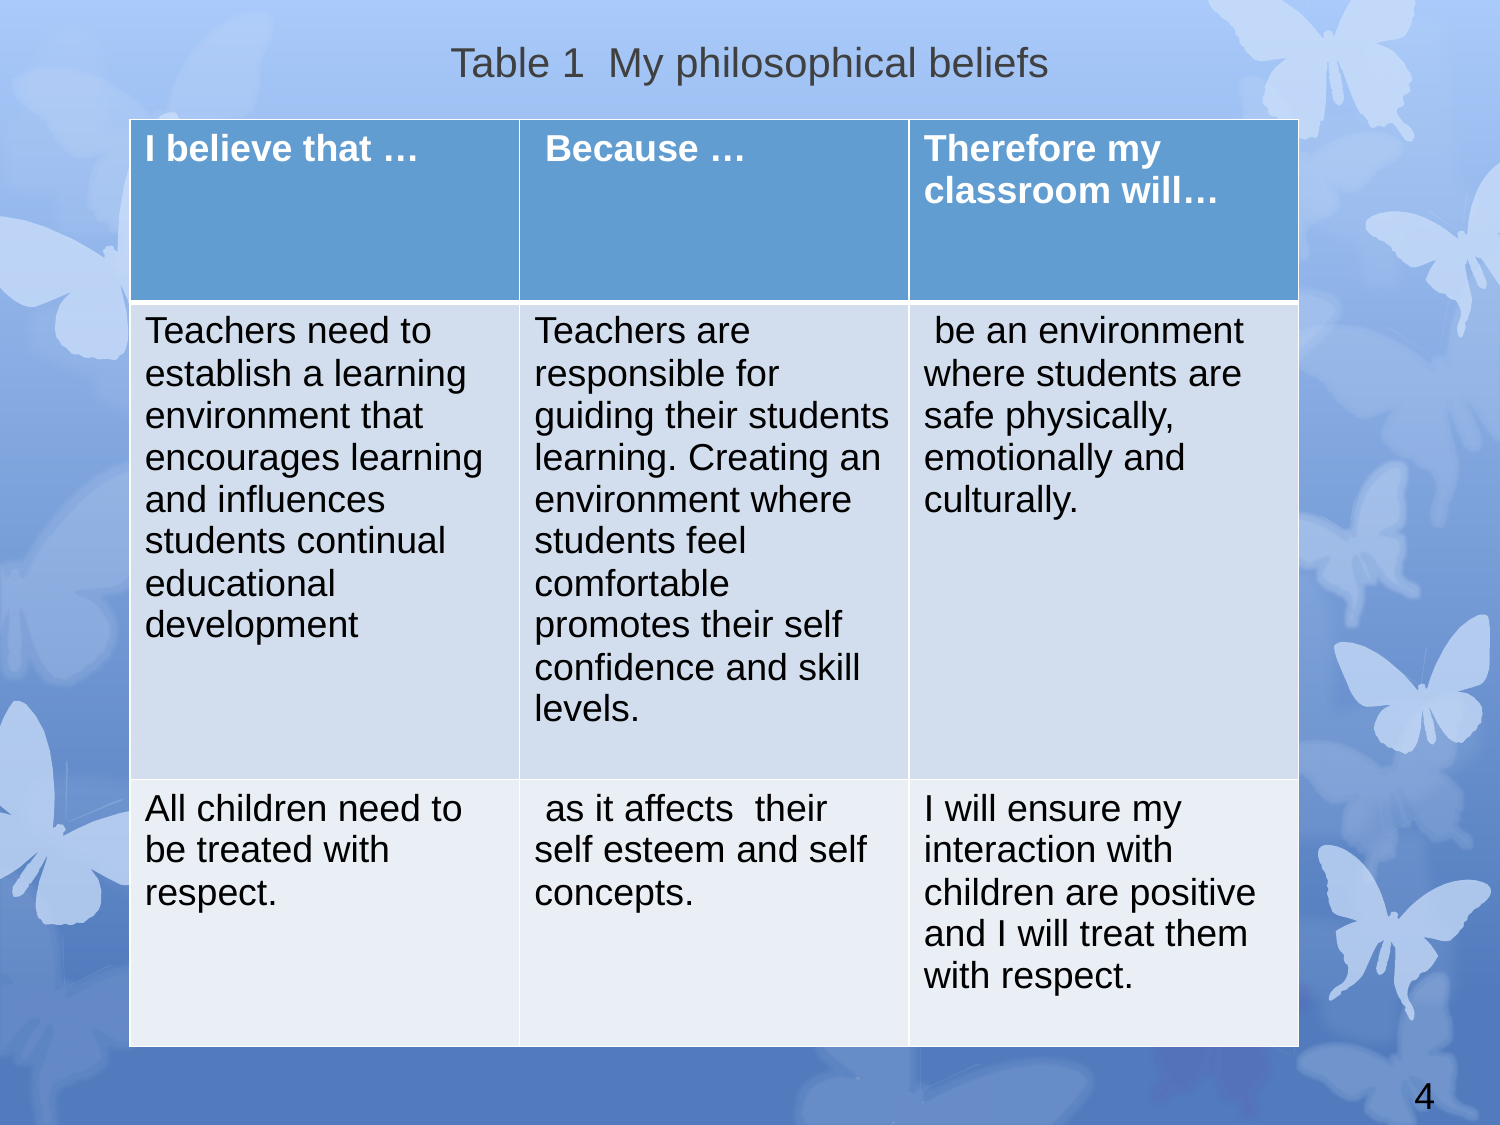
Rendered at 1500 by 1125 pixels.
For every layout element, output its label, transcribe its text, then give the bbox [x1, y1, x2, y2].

table_cell Teachers need to establish a learning environment that encourages learning and influences students continual educational development [131, 305, 519, 779]
title Table 1 My philosophical beliefs [165, 16, 1335, 105]
table_header I believe that … [131, 120, 519, 300]
table_cell Teachers are responsible for guiding their students learning. Creating an environment where students feel comfortable promotes their self confidence and skill levels. [520, 305, 908, 779]
table_cell All children need to be treated with respect. [131, 780, 519, 1046]
text_box 4 [1399, 1064, 1459, 1125]
table_cell I will ensure my interaction with children are positive and I will treat them with respect. [910, 780, 1298, 1046]
table_cell as it affects their self esteem and self concepts. [520, 780, 908, 1046]
table_header Because … [520, 120, 908, 300]
table_cell be an environment where students are safe physically, emotionally and culturally. [910, 305, 1298, 779]
table_header Therefore my classroom will… [910, 120, 1298, 300]
